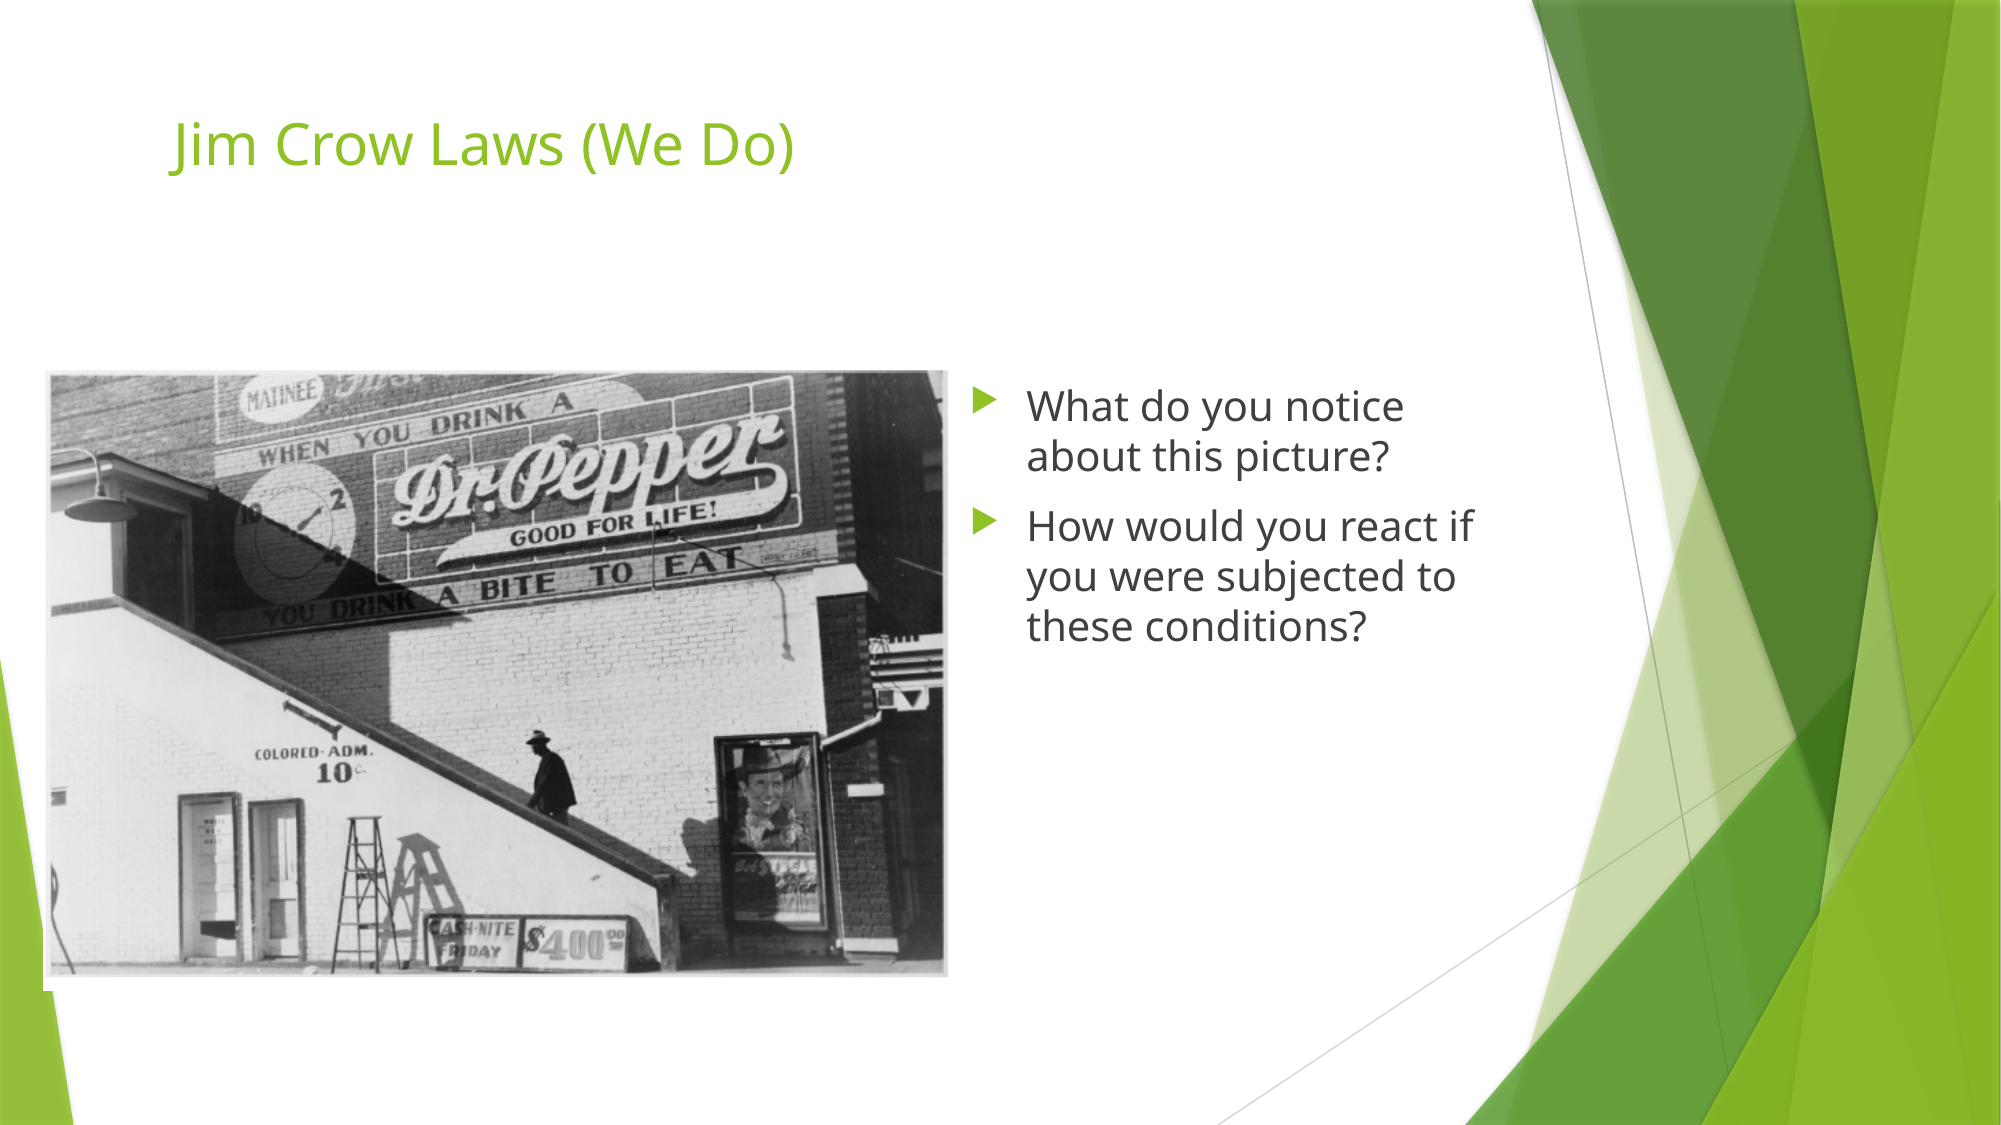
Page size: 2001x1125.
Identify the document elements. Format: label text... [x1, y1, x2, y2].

list What do you notice about this picture? How would you react if you were subjected to these conditions? [960, 371, 1522, 991]
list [42, 353, 956, 992]
title Jim Crow Laws (We Do) [158, 99, 1522, 269]
